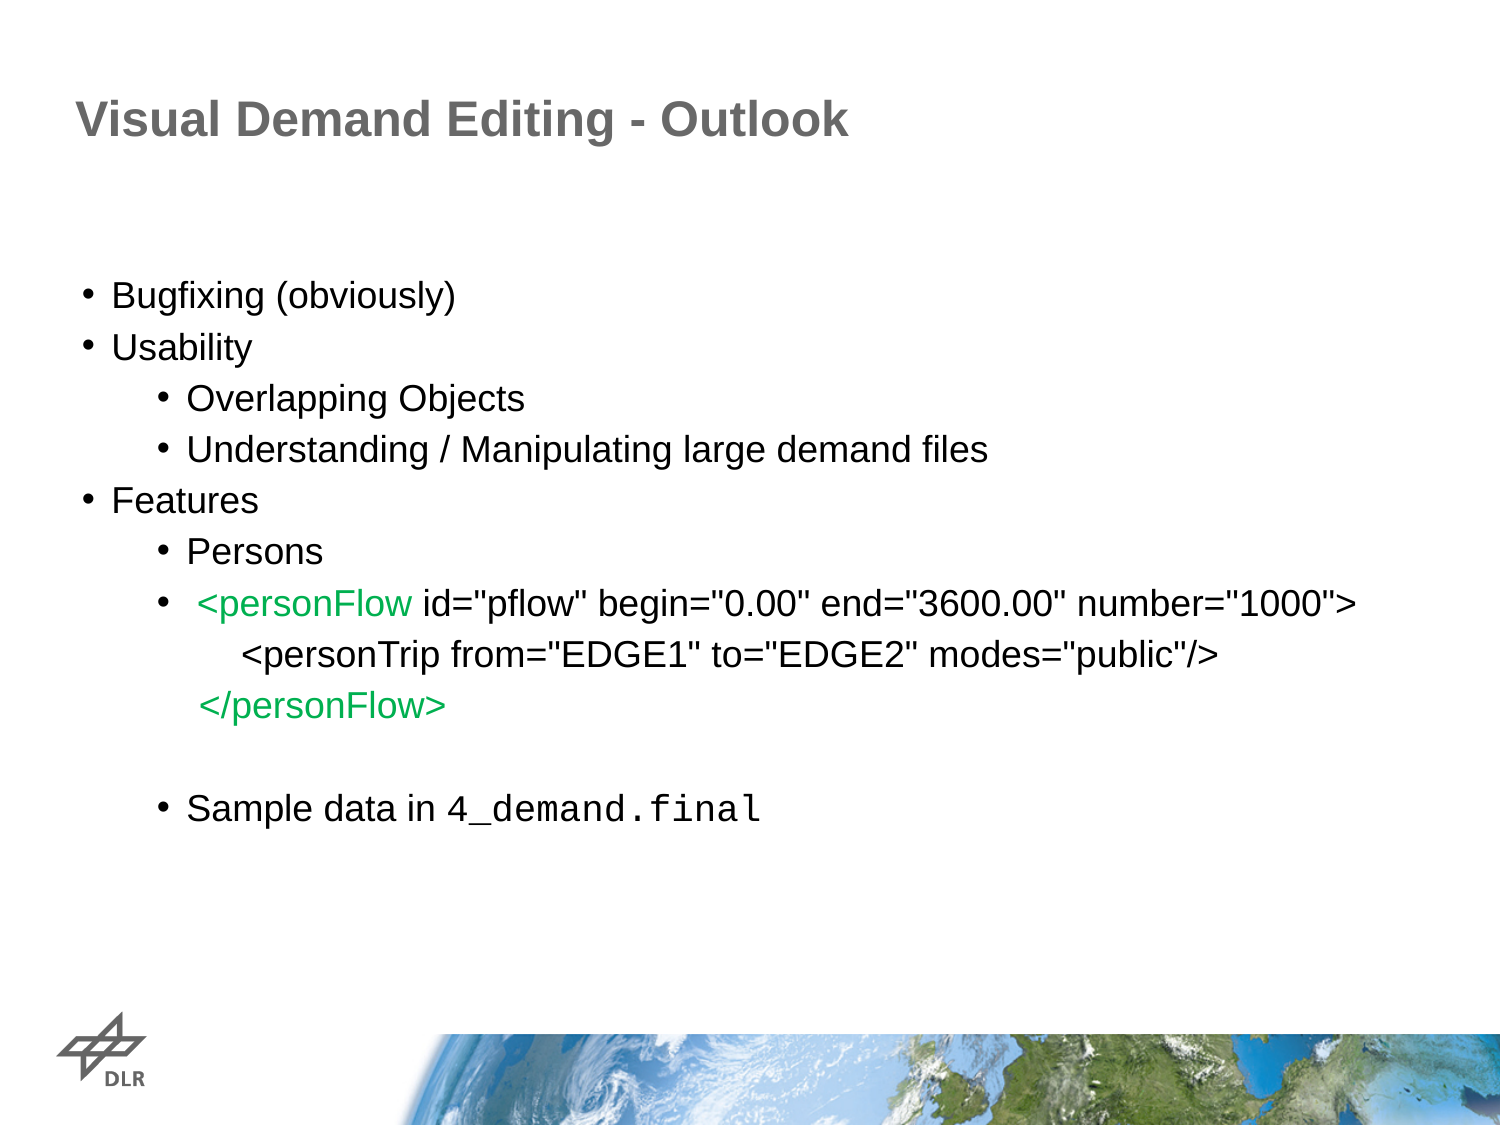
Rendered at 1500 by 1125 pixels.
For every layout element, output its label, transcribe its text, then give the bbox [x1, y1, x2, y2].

text_box Bugfixing (obviously) Usability Overlapping Objects Understanding / Manipulating large demand files Features Persons <personFlow id="pflow" begin="0.00" end="3600.00" number="1000"> <personTrip from="EDGE1" to="EDGE2" modes="public"/> </personFlow> Sample data in 4_demand.final [81, 219, 1424, 905]
picture [0, 1007, 1500, 1125]
title Visual Demand Editing - Outlook [75, 44, 1425, 233]
